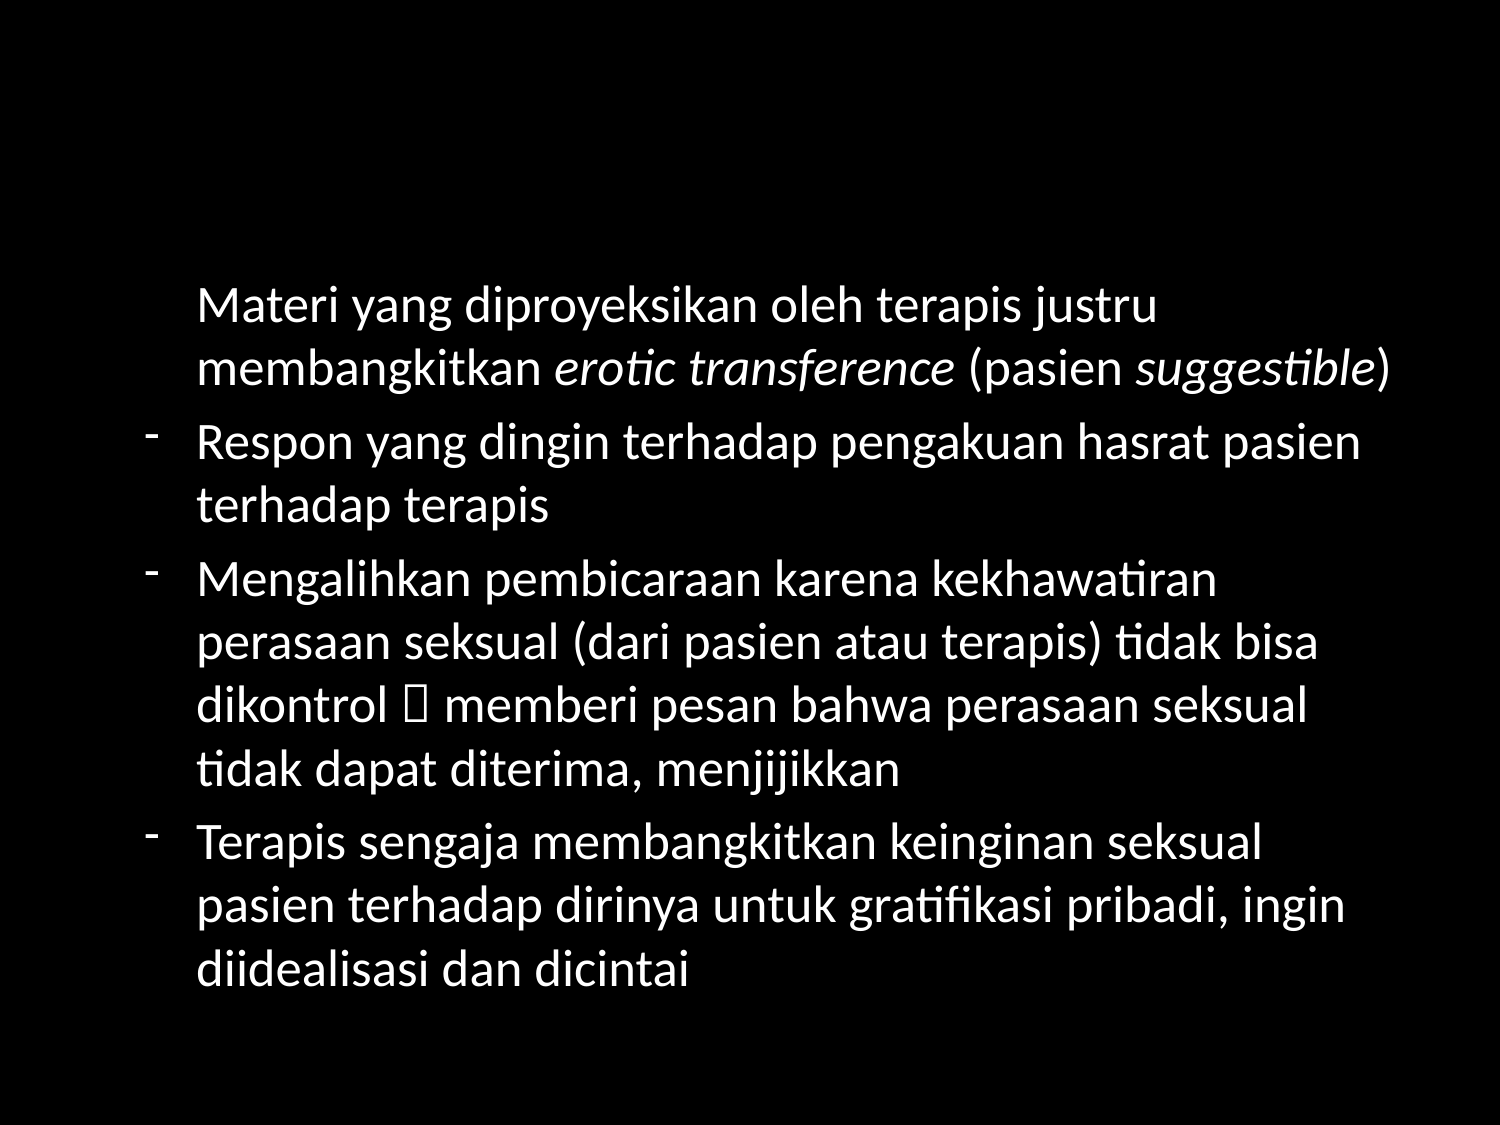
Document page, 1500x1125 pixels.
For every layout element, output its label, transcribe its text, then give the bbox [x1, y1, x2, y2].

list Materi yang diproyeksikan oleh terapis justru membangkitkan erotic transference (pasien suggestible) Respon yang dingin terhadap pengakuan hasrat pasien terhadap terapis Mengalihkan pembicaraan karena kekhawatiran perasaan seksual (dari pasien atau terapis) tidak bisa dikontrol  memberi pesan bahwa perasaan seksual tidak dapat diterima, menjijikkan Terapis sengaja membangkitkan keinginan seksual pasien terhadap dirinya untuk gratifikasi pribadi, ingin diidealisasi dan dicintai [75, 262, 1425, 1005]
